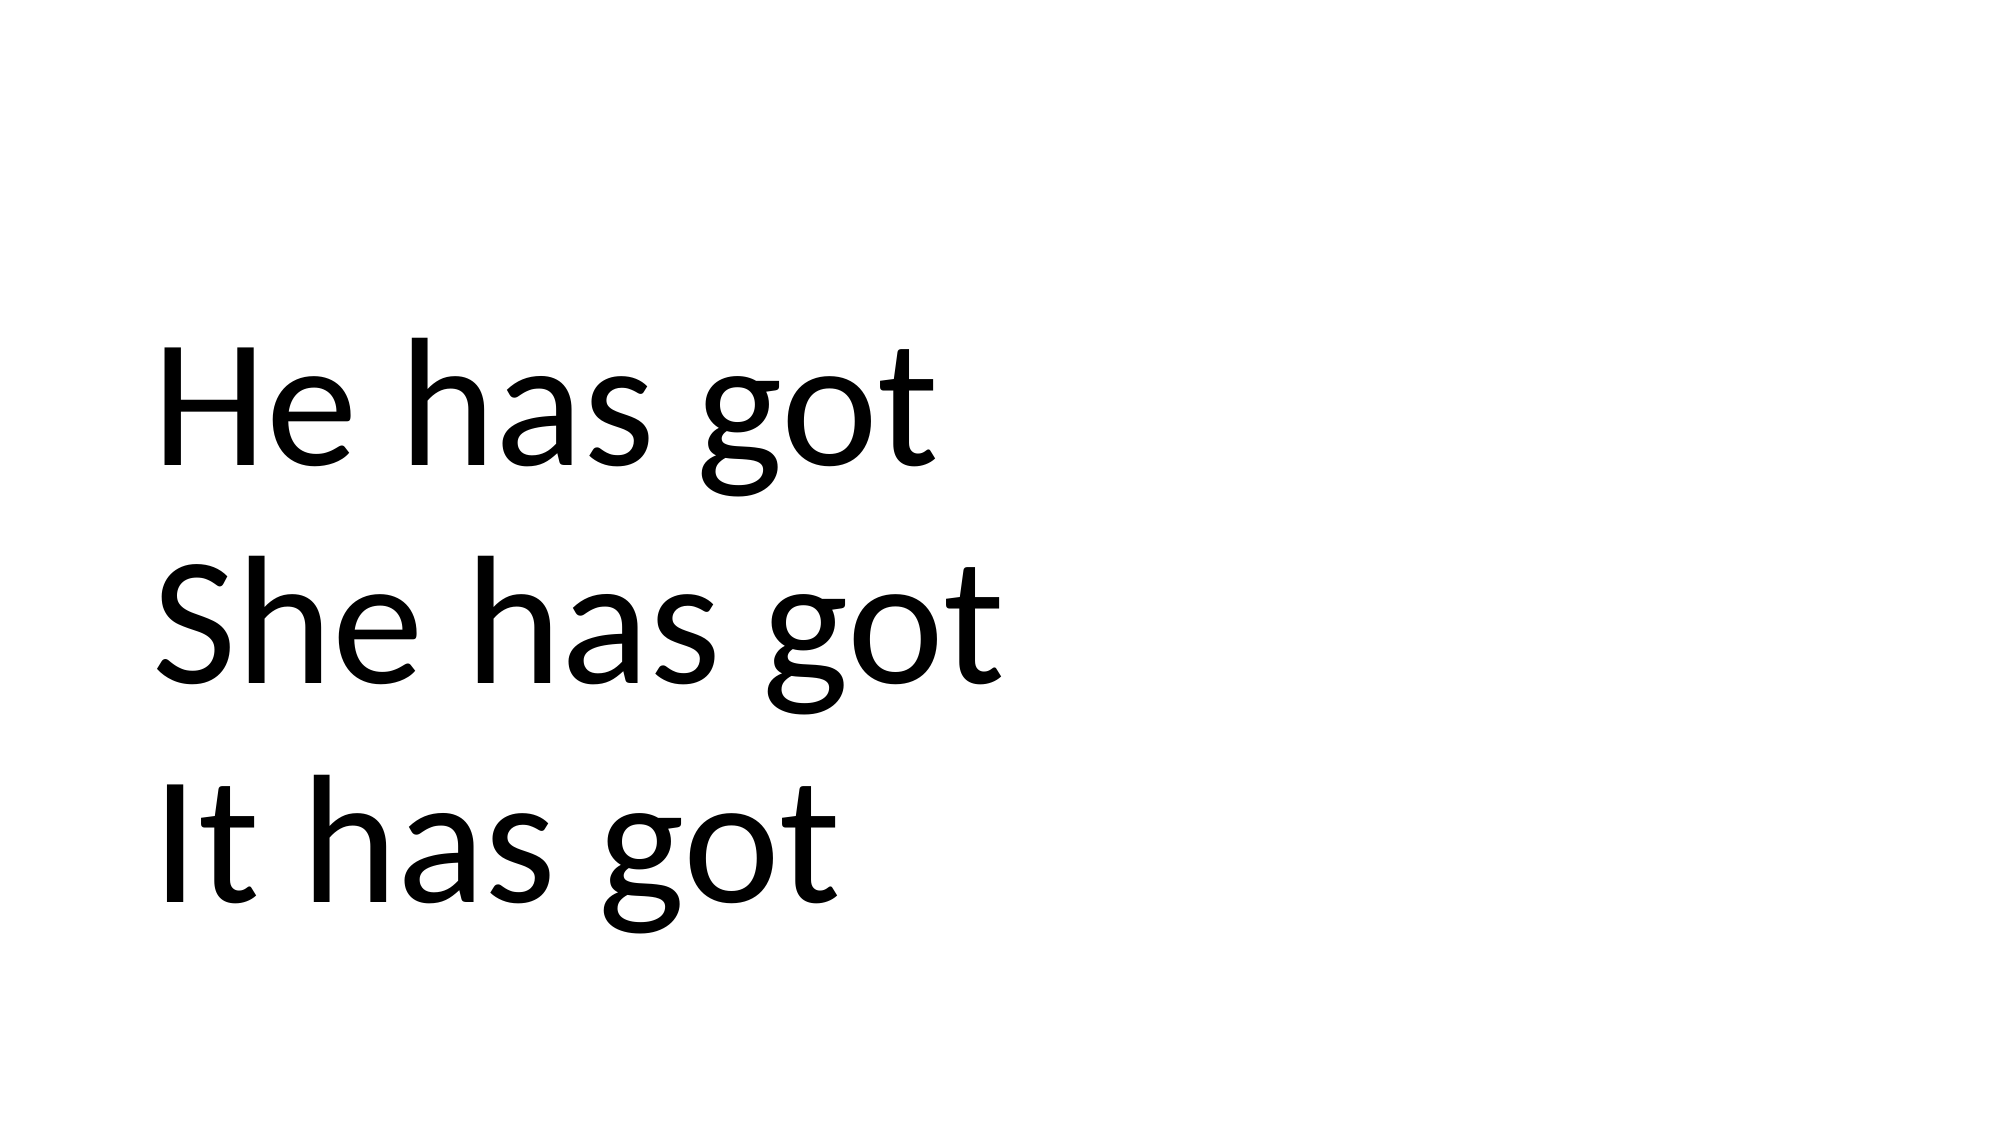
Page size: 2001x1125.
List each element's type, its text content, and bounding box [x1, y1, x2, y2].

list He has got She has got It has got [137, 299, 1863, 1014]
